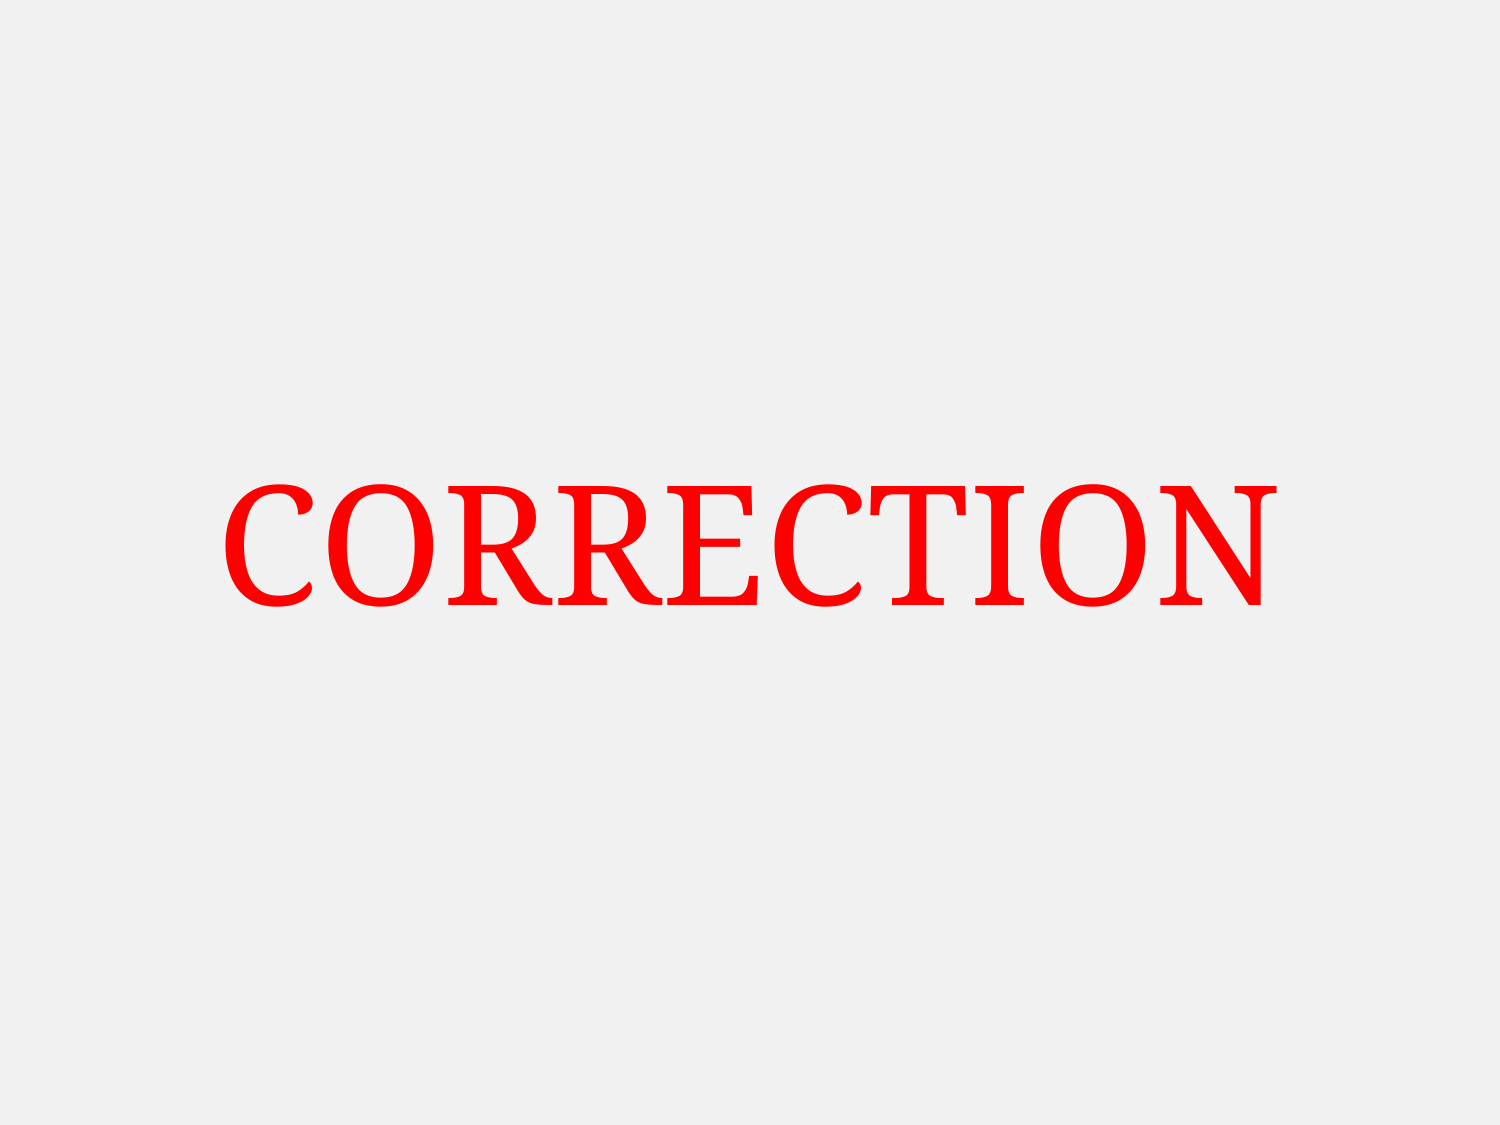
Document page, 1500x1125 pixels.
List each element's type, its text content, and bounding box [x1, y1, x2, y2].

text_box Correction [0, 445, 1500, 633]
